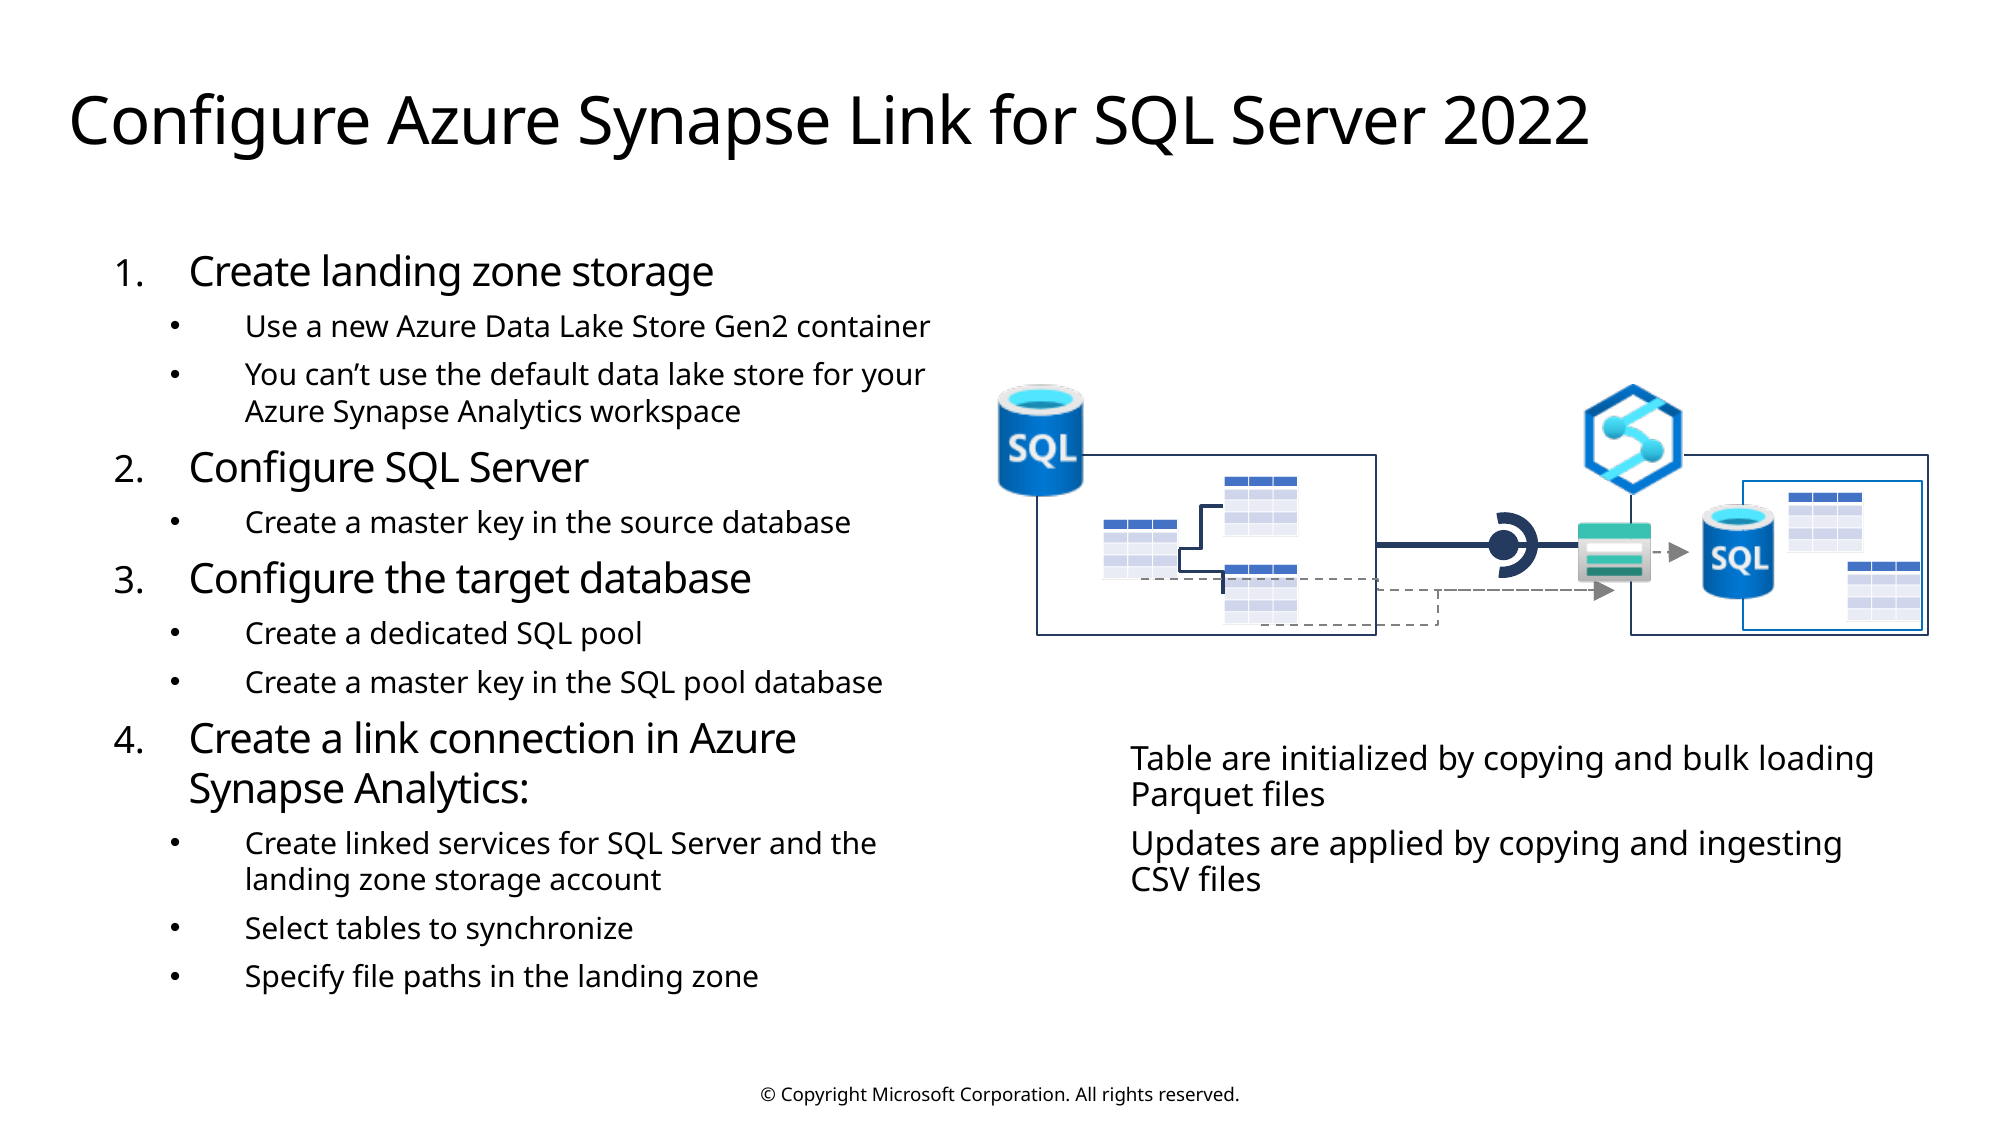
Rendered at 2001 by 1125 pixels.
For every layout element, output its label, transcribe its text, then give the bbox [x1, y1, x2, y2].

title Configure Azure Synapse Link for SQL Server 2022 [68, 72, 1930, 184]
text_box Table are initialized by copying and bulk loading Parquet files Updates are applied by copying and ingesting CSV files [1100, 718, 1908, 923]
text_box Create landing zone storage Use a new Azure Data Lake Store Gen2 container You can’t use the default data lake store for your Azure Synapse Analytics workspace Configure SQL Server Create a master key in the source database Configure the target database Create a dedicated SQL pool Create a master key in the SQL pool database Create a link connection in Azure Synapse Analytics: Create linked services for SQL Server and the landing zone storage account Select tables to synchronize Specify file paths in the landing zone [98, 237, 956, 563]
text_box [982, 382, 1929, 636]
